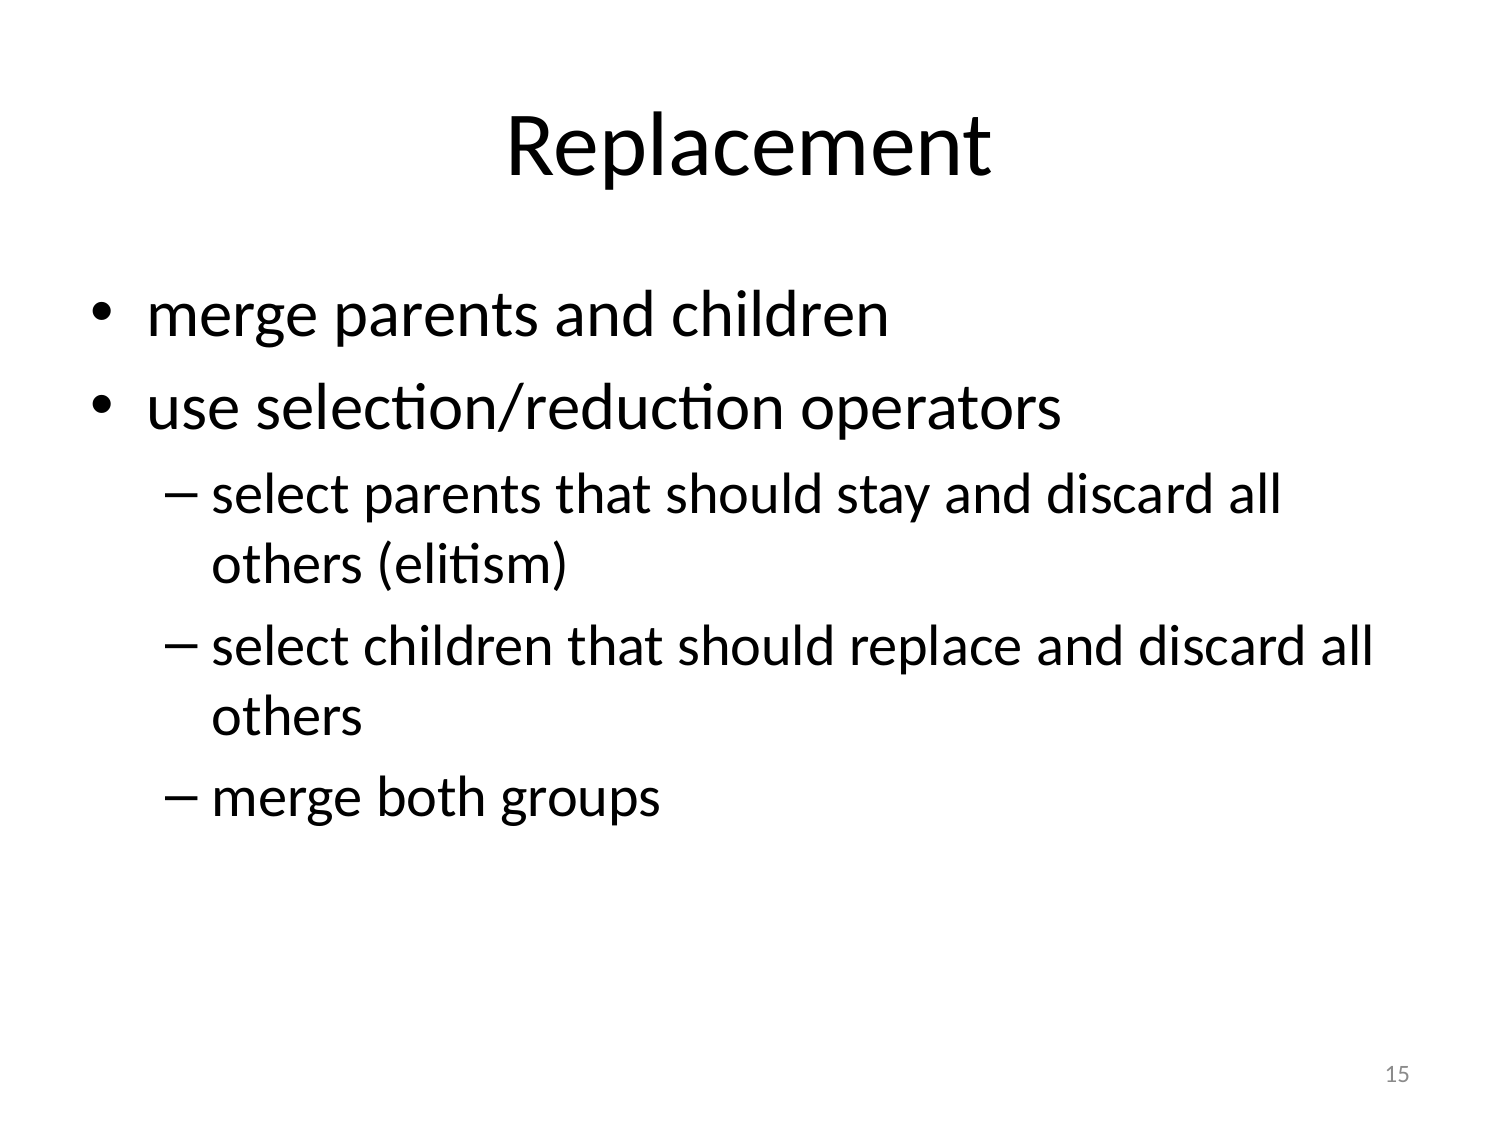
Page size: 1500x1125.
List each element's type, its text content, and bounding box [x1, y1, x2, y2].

title Replacement [75, 45, 1425, 233]
list merge parents and children use selection/reduction operators select parents that should stay and discard all others (elitism) select children that should replace and discard all others merge both groups [75, 262, 1425, 1005]
slide_number 15 [1074, 1042, 1425, 1103]
